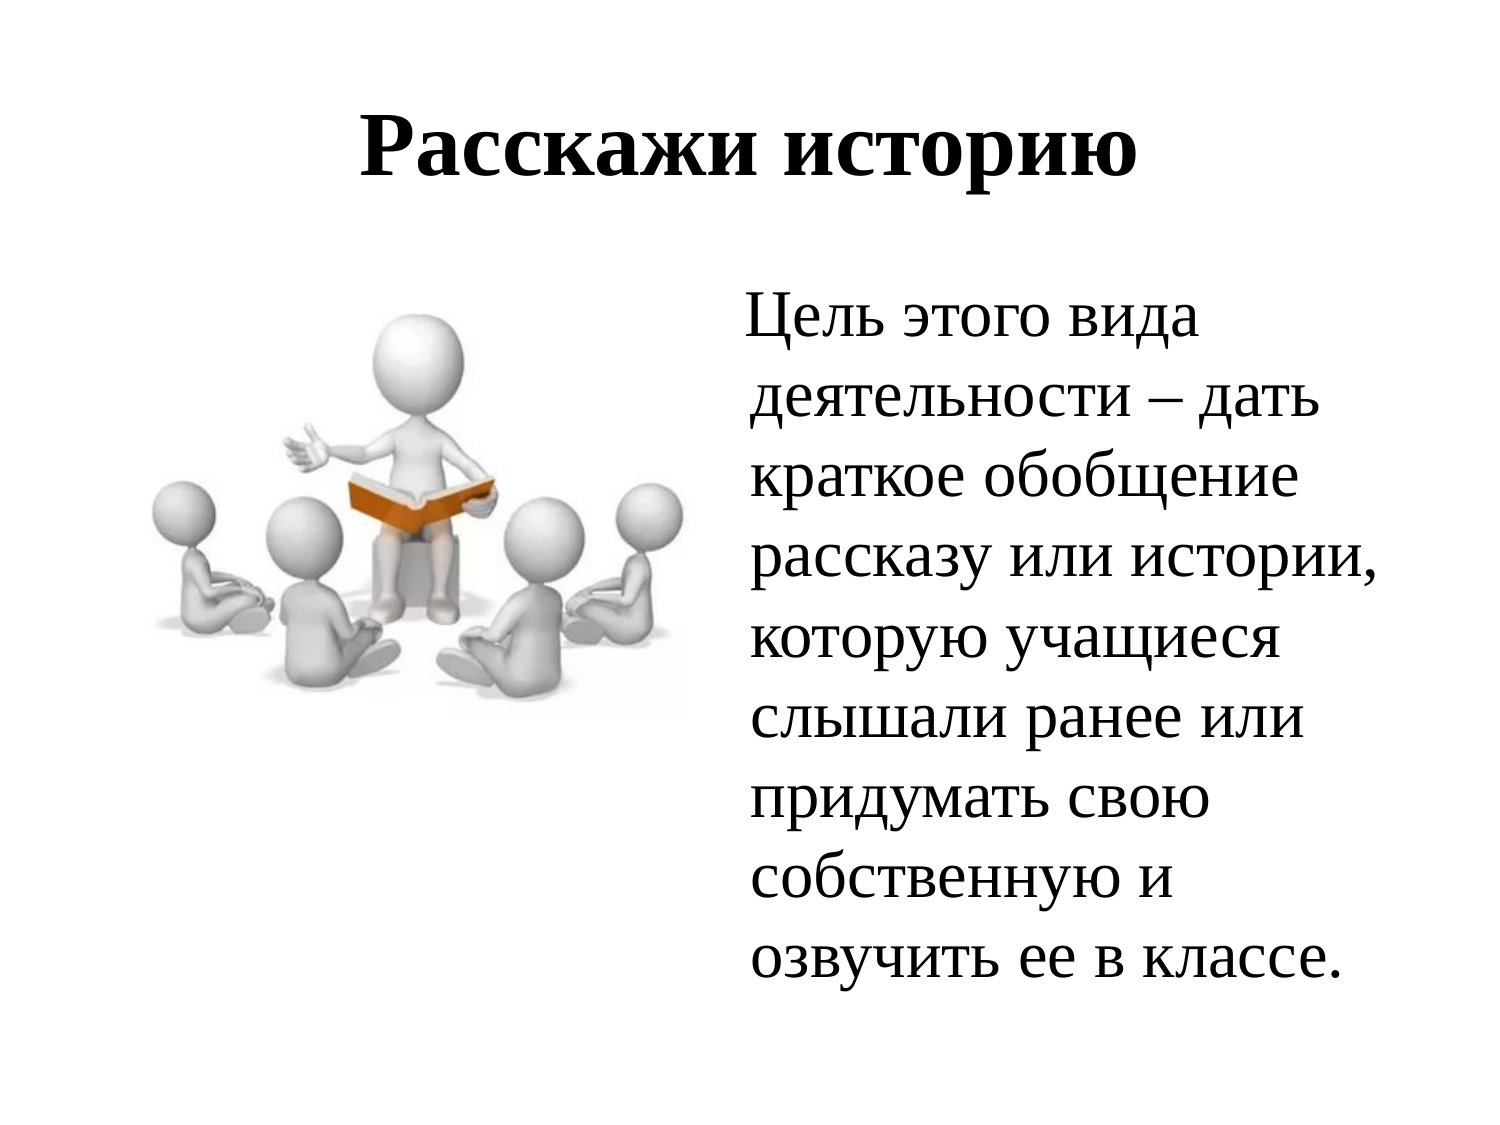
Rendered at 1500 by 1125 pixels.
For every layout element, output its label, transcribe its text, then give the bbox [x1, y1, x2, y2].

list Цель этого вида деятельности – дать краткое обобщение рассказу или истории, которую учащиеся слышали ранее или придумать свою собственную и озвучить ее в классе. [679, 262, 1425, 1005]
title Расскажи историю [75, 45, 1425, 233]
picture [129, 302, 692, 764]
